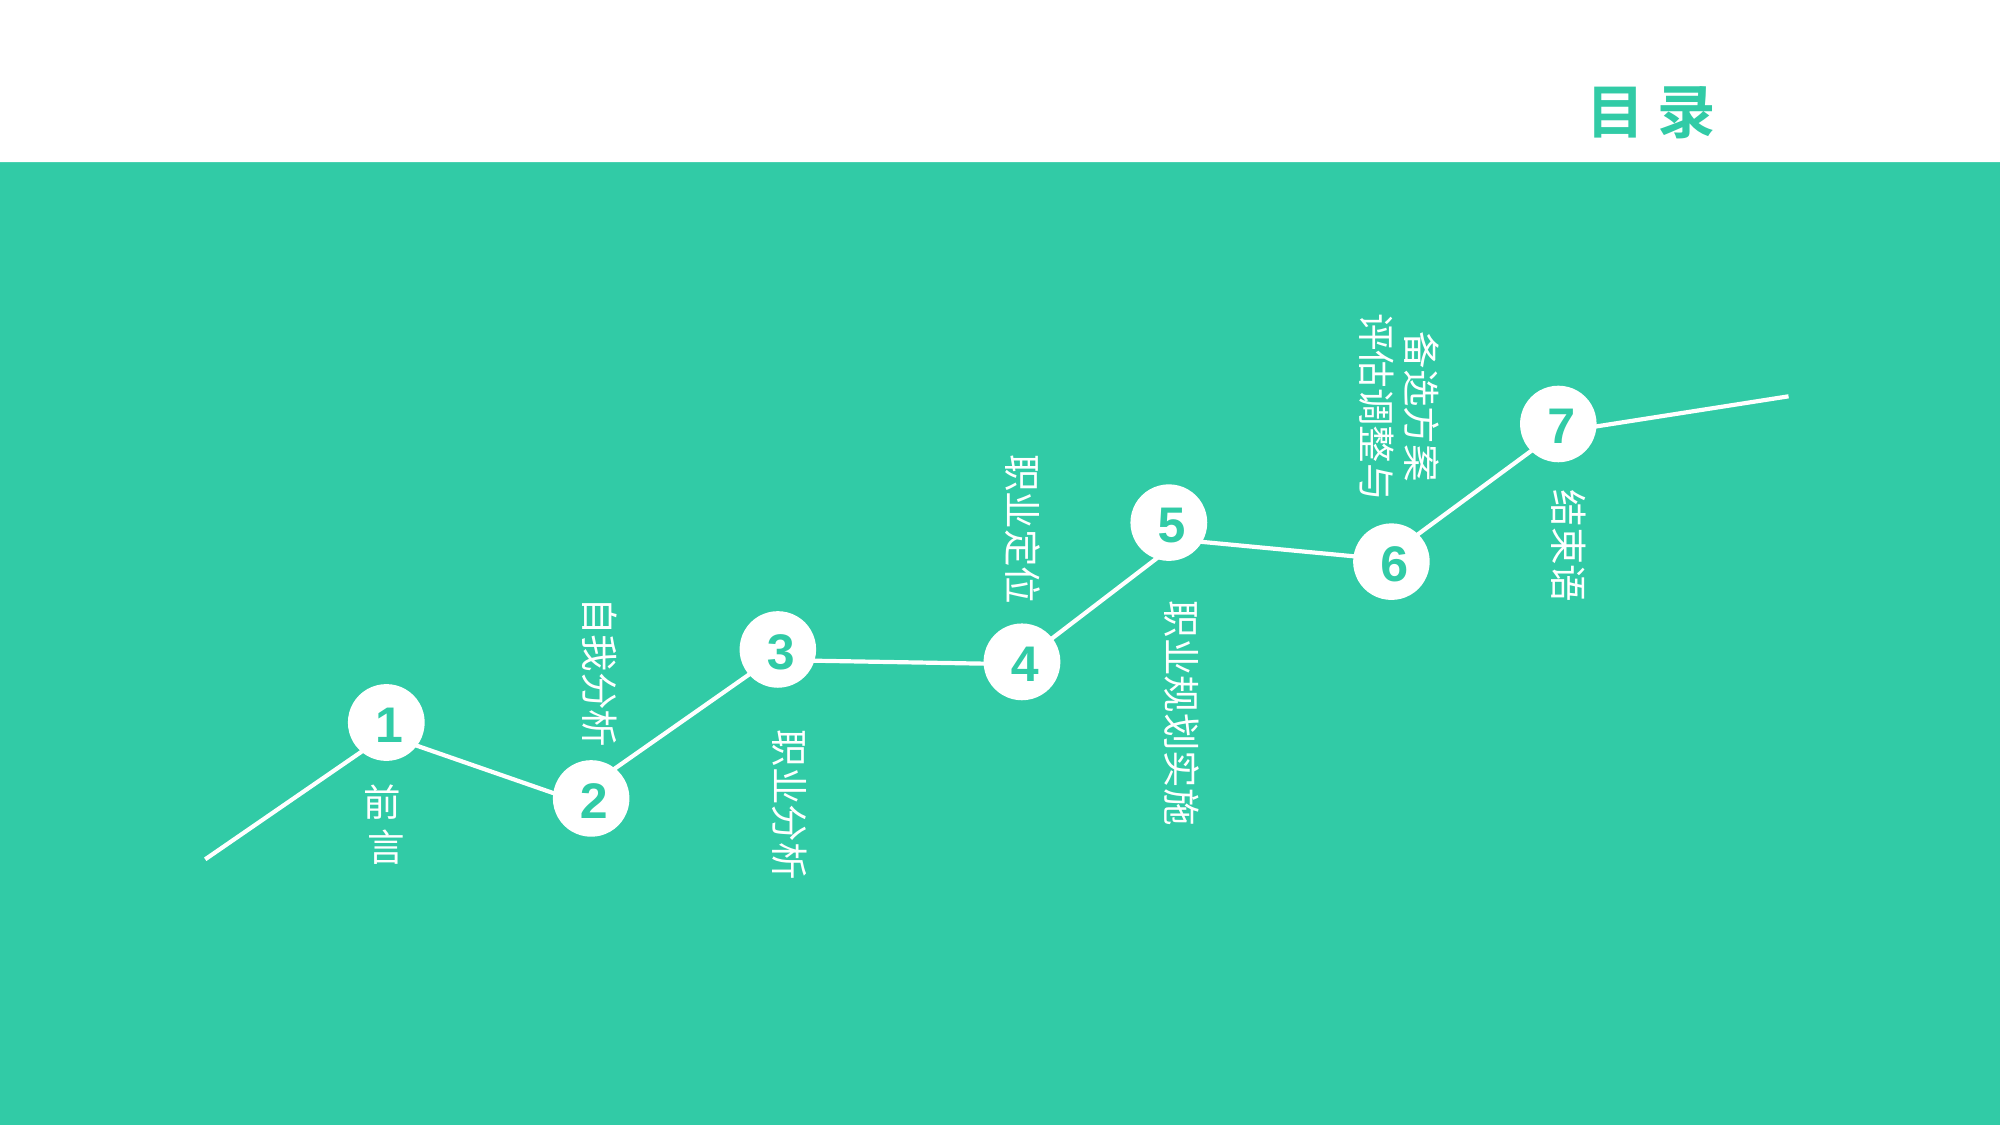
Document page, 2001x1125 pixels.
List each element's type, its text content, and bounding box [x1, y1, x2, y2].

text_box [1054, 574, 1136, 637]
text_box 1 [349, 685, 423, 760]
text_box [333, 745, 490, 771]
text_box [205, 823, 257, 860]
text_box [507, 757, 554, 794]
text_box 7 [1521, 387, 1595, 461]
text_box 备选方案 评估调整与 [1330, 264, 1452, 550]
text_box 5 [1132, 486, 1206, 556]
text_box 4 [985, 644, 1059, 699]
text_box 结束语 [1523, 474, 1600, 695]
text_box 职业规划实施 [1136, 556, 1212, 871]
text_box [0, 0, 2000, 163]
text_box 前 言 [257, 771, 516, 877]
text_box 6 [1354, 550, 1428, 599]
text_box 职业分析 [744, 715, 821, 935]
text_box 目 录 [1554, 68, 1748, 153]
text_box [630, 633, 977, 758]
text_box 2 [555, 807, 627, 835]
text_box 3 [741, 612, 815, 686]
text_box 自我分析 [554, 582, 630, 807]
text_box [1452, 396, 1789, 510]
text_box 职业定位 [977, 439, 1054, 667]
text_box [1186, 530, 1356, 565]
